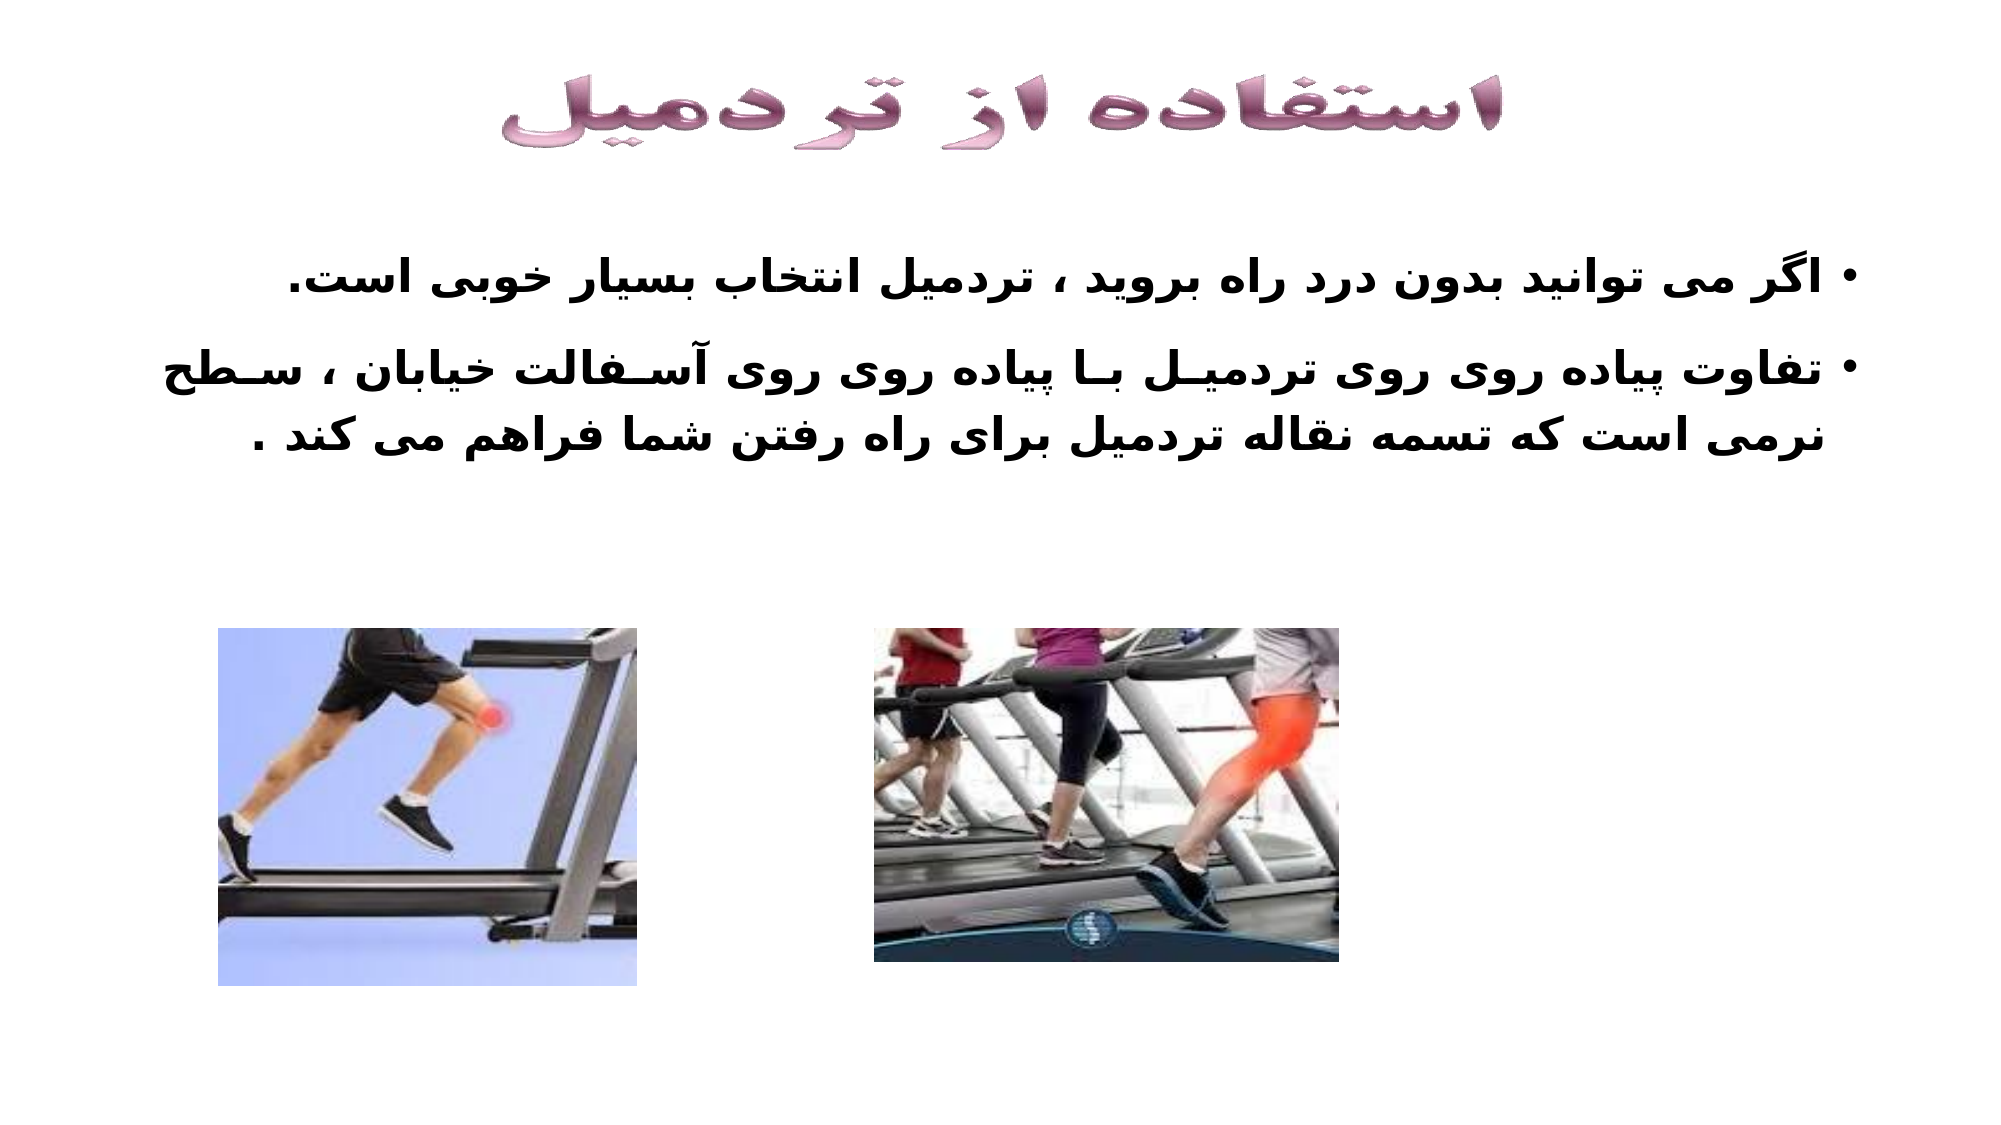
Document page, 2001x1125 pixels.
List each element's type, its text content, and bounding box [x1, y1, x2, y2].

list اگر می توانید بدون درد راه بروید ، تردمیل انتخاب بسیار خوبی است. تفاوت پیاده روی روی تردمیل با پیاده روی روی آسفالت خیابان ، سطح نرمی است که تسمه نقاله تردمیل برای راه رفتن شما فراهم می کند . [137, 227, 1863, 563]
picture [501, 73, 1504, 150]
picture [874, 628, 1339, 962]
picture [218, 628, 638, 986]
